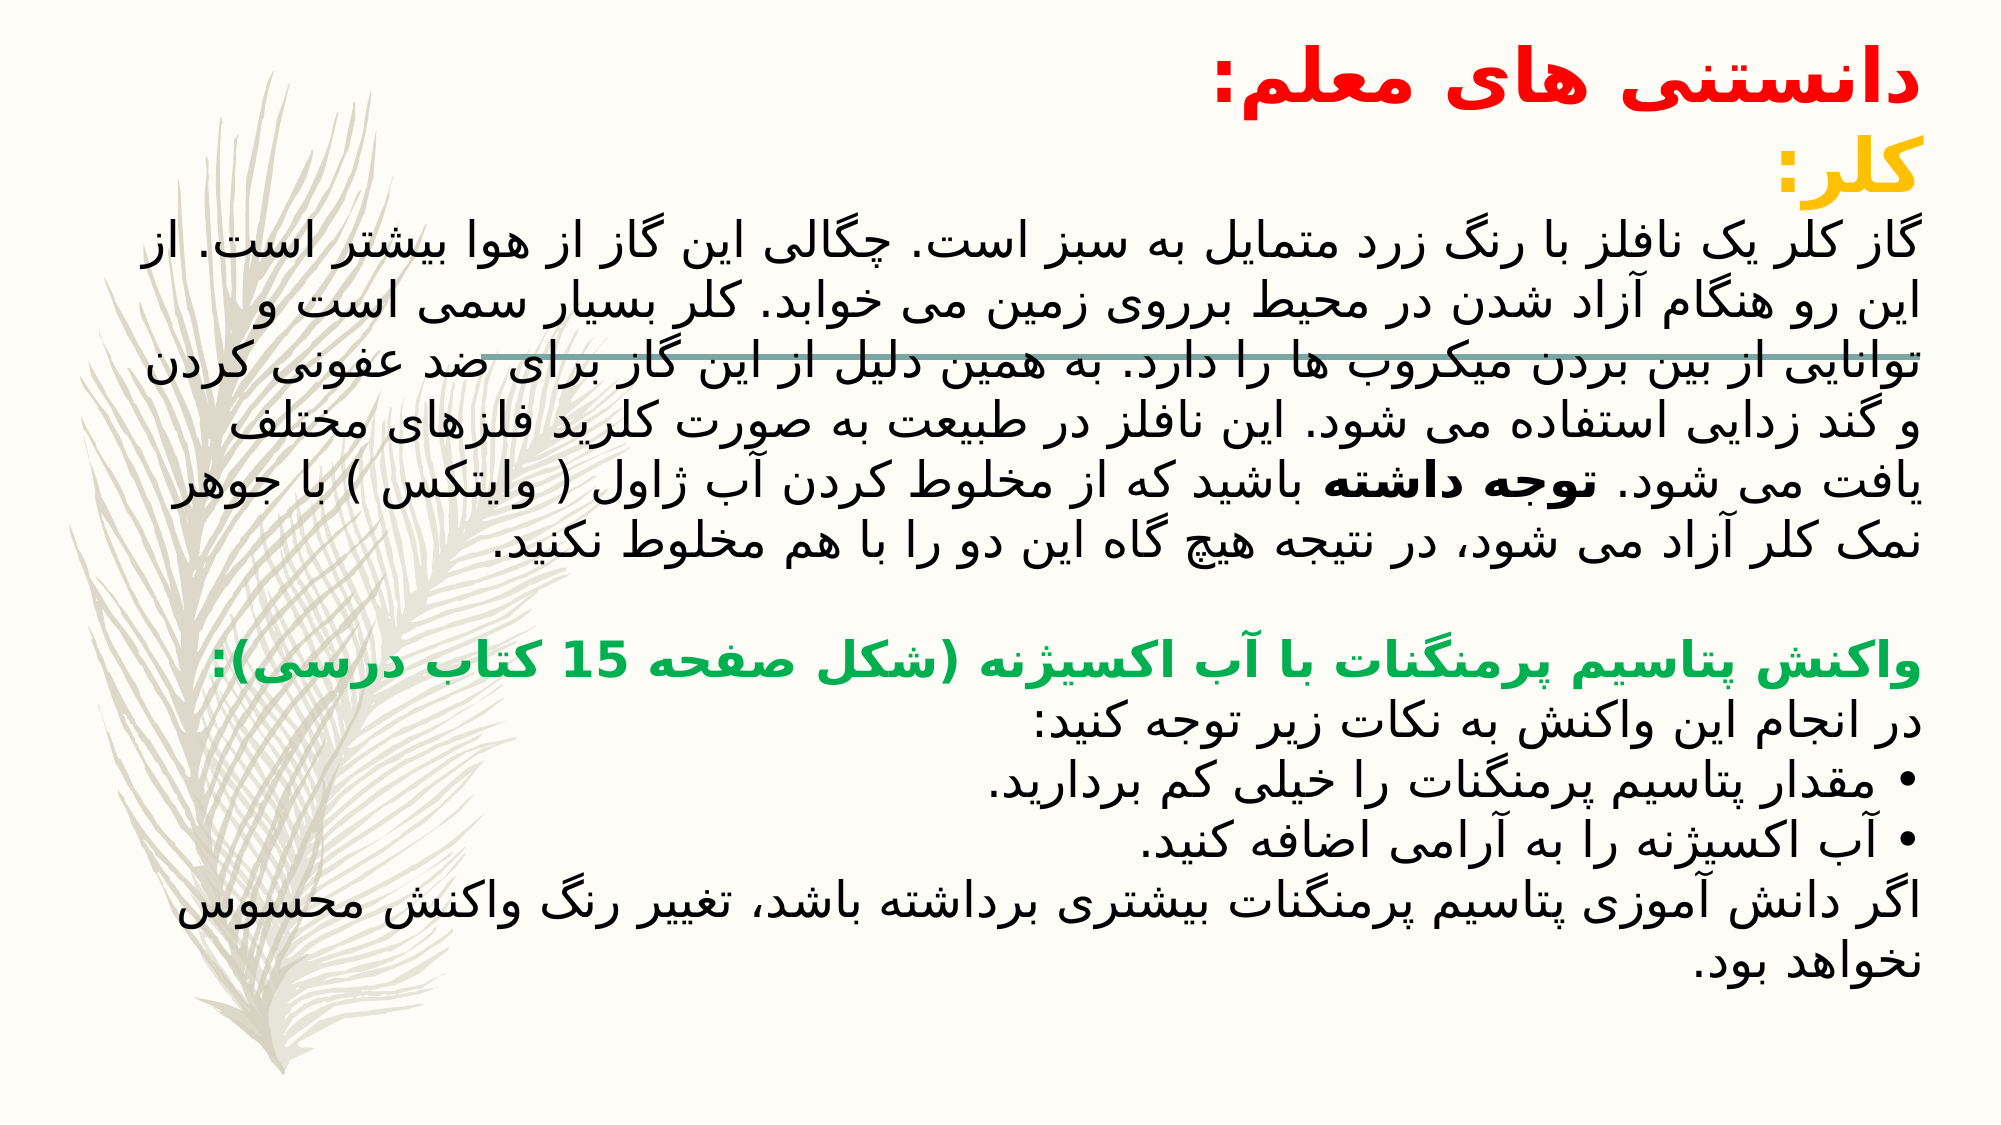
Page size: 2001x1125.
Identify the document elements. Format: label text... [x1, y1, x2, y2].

text_box دانستنی های معلم: کلر: گاز کلر یک نافلز با رنگ زرد متمایل به سبز است. چگالی این گاز از هوا بیشتر است. از این رو هنگام آزاد شدن در محیط برروی زمین می خوابد. کلر بسیار سمی است و توانایی از بین بردن میکروب ها را دارد. به همین دلیل از این گاز برای ضد عفونی کردن و گند زدایی استفاده می شود. این نافلز در طبیعت به صورت کلرید فلزهای مختلف یافت می شود. توجه داشته باشید که از مخلوط کردن آب ژاول ( وایتکس ) با جوهر نمک کلر آزاد می شود، در نتیجه هیچ گاه این دو را با هم مخلوط نکنید. واکنش پتاسیم پرمنگنات با آب اکسیژنه (شکل صفحه 15 کتاب درسی): در انجام این واکنش به نکات زیر توجه کنید: • مقدار پتاسیم پرمنگنات را خیلی کم بردارید. • آب اکسیژنه را به آرامی اضافه کنید. اگر دانش آموزی پتاسیم پرمنگنات بیشتری برداشته باشد، تغییر رنگ واکنش محسوس نخواهد بود. [111, 19, 1939, 1055]
